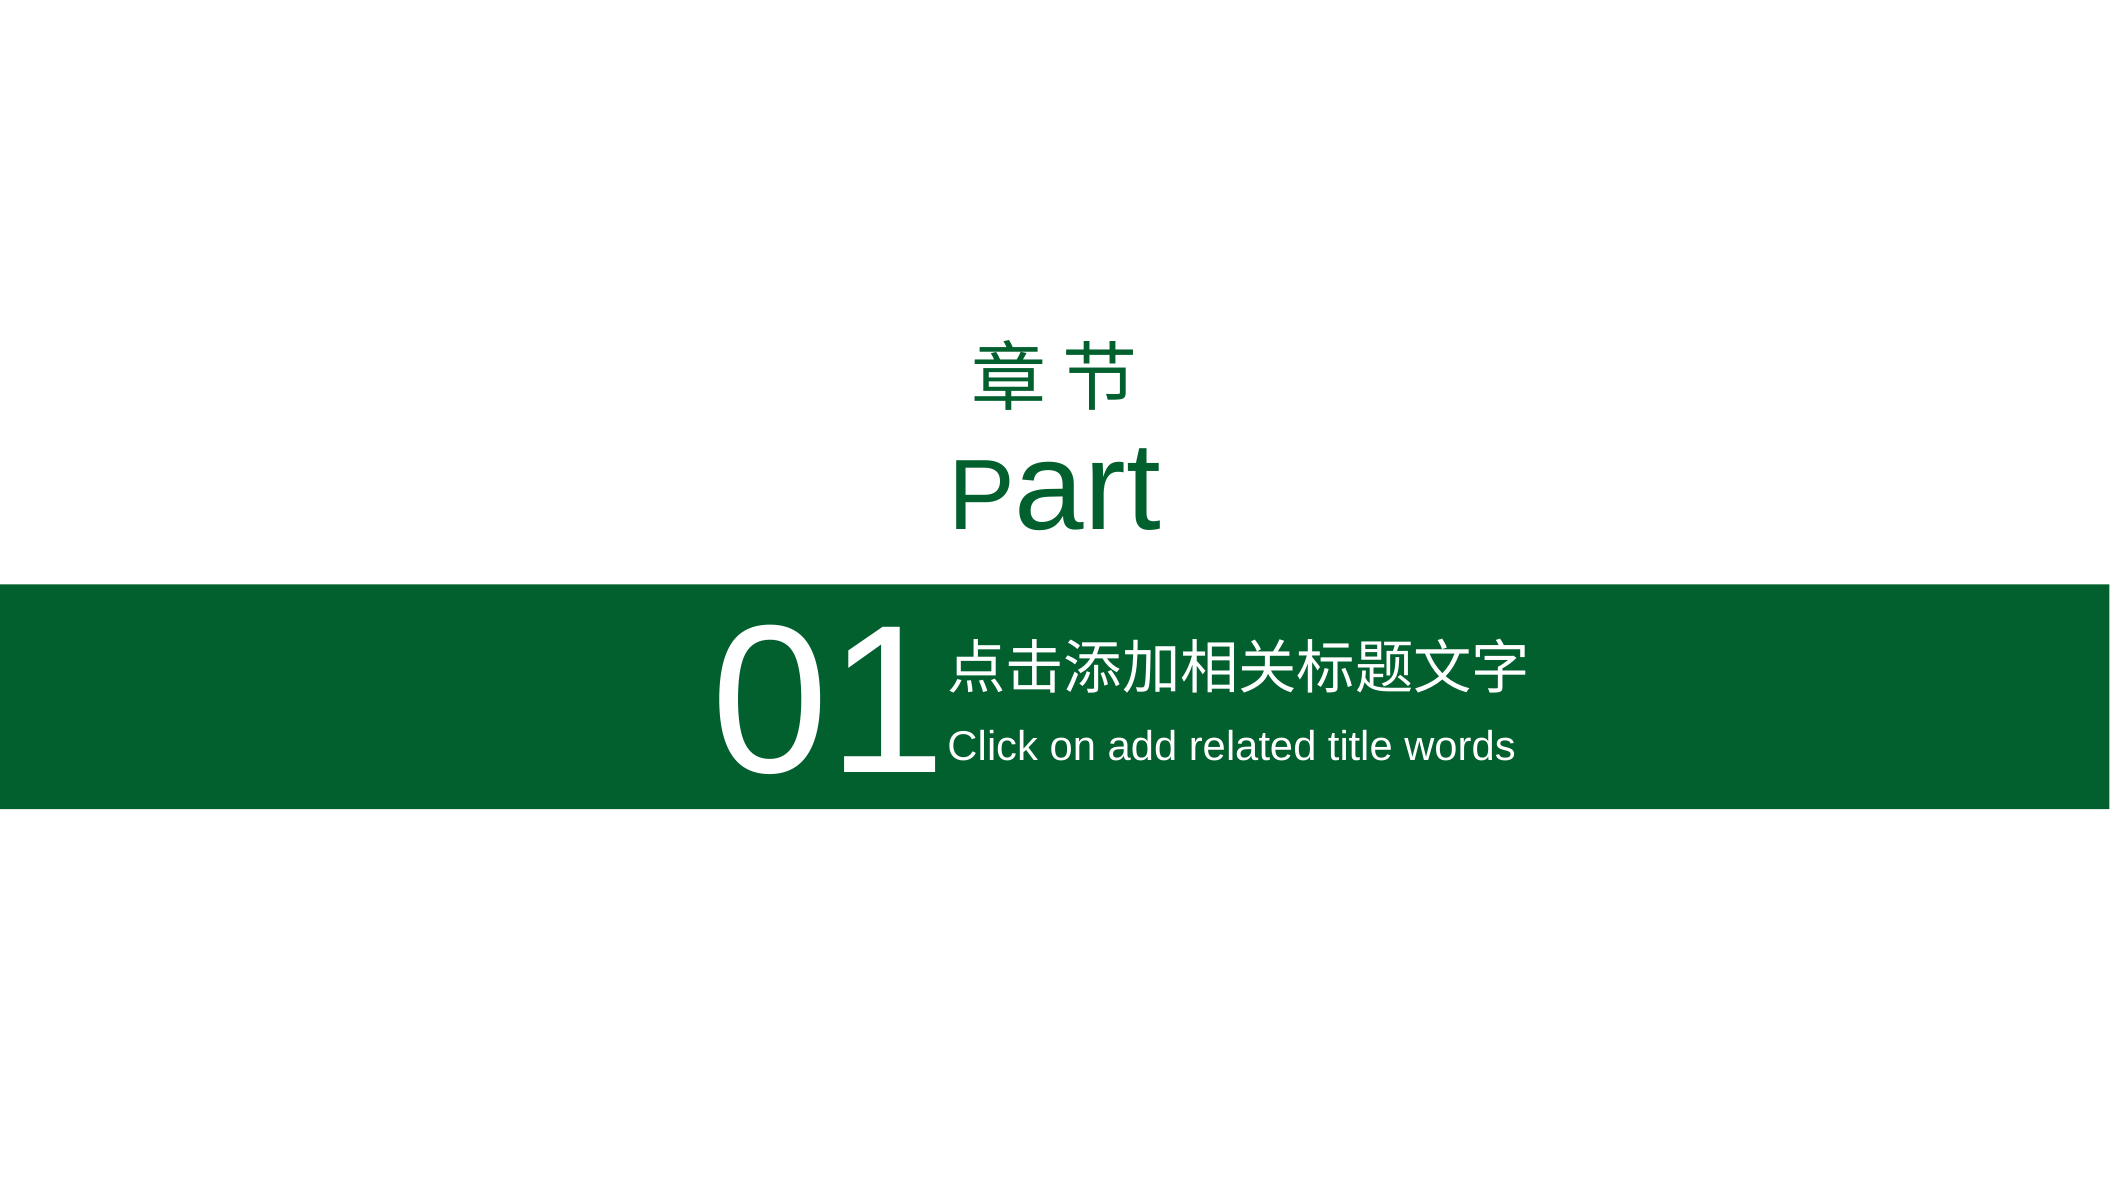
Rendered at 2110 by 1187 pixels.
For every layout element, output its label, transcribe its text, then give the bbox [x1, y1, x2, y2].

text_box Part [948, 404, 1162, 555]
text_box Click on add related title words [947, 724, 1553, 770]
text_box 点击添加相关标题文字 [947, 638, 1553, 702]
text_box [0, 583, 711, 810]
text_box 章 节 [971, 329, 1139, 420]
text_box [947, 583, 2110, 810]
text_box 01 [711, 561, 947, 815]
